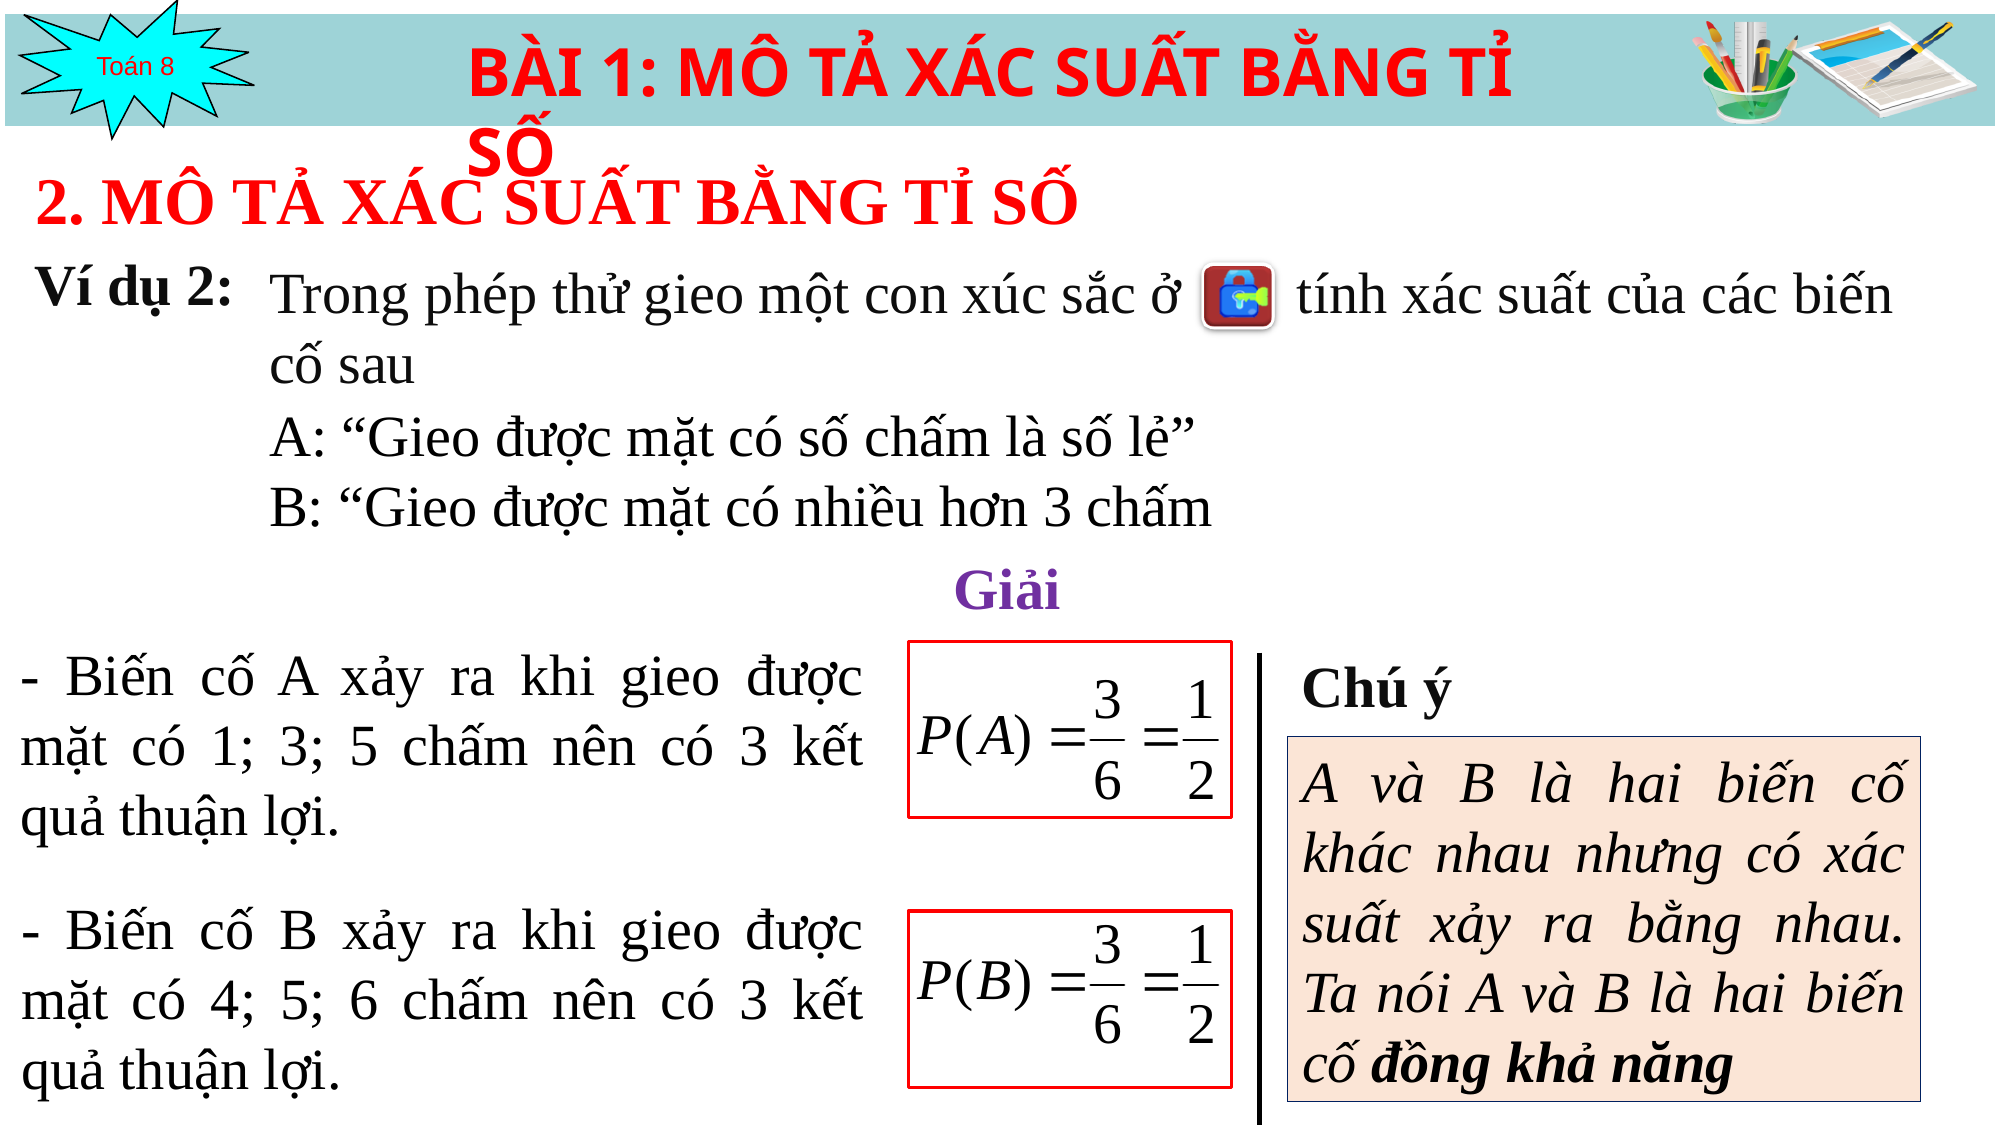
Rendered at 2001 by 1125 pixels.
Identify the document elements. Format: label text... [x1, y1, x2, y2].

title 2. MÔ TẢ XÁC SUẤT BẰNG TỈ SỐ [20, 152, 1745, 247]
text_box - Biến cố A xảy ra khi gieo được mặt có 1; 3; 5 chấm nên có 3 kết quả thuận lợi. [5, 630, 879, 855]
text_box BÀI 1: MÔ TẢ XÁC SUẤT BẰNG TỈ SỐ [452, 139, 1548, 152]
text_box Chú ý [1287, 641, 1541, 727]
text_box Ví dụ 2: [19, 239, 274, 325]
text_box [908, 908, 1230, 1057]
text_box A: “Gieo được mặt có số chấm là số lẻ” B: “Gieo được mặt có nhiều hơn 3 chấm [254, 390, 1298, 546]
text_box Giải [938, 544, 1086, 629]
picture [1189, 254, 1285, 341]
text_box A và B là hai biến cố khác nhau nhưng có xác suất xảy ra bằng nhau. Ta nói A và B là hai biến cố đồng khả năng [1287, 736, 1921, 1102]
text_box - Biến cố B xảy ra khi gieo được mặt có 4; 5; 6 chấm nên có 3 kết quả thuận lợi. [6, 883, 879, 1109]
text_box [908, 911, 1232, 1088]
text_box Trong phép thử gieo một con xúc sắc ở tính xác suất của các biến cố sau [254, 247, 1935, 403]
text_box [908, 663, 1230, 812]
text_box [0, 0, 2000, 139]
text_box [908, 641, 1232, 818]
